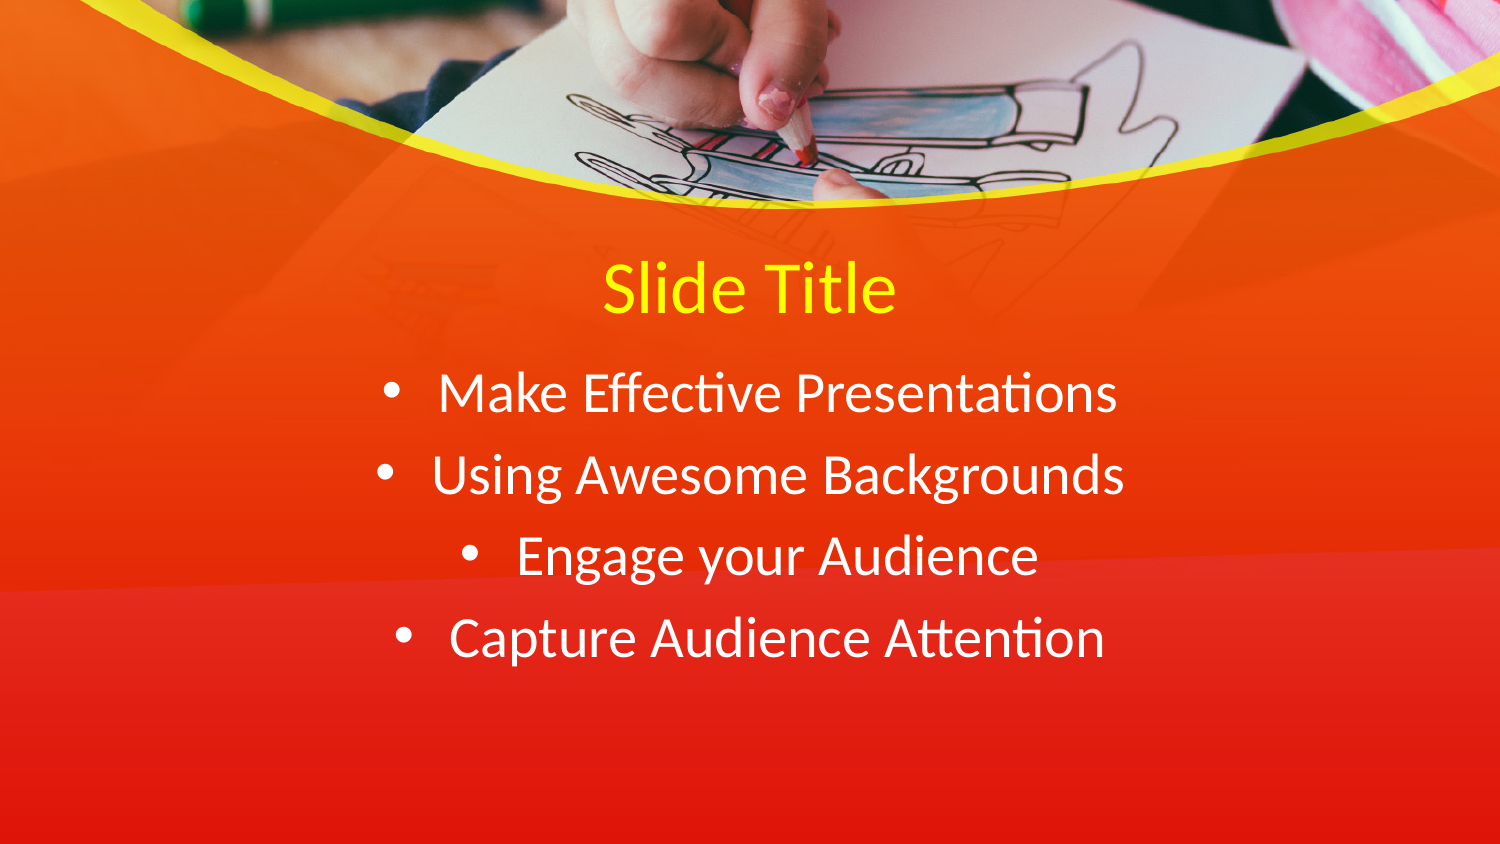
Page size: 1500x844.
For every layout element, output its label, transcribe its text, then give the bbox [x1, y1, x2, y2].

picture [0, 0, 1500, 844]
list Make Effective Presentations Using Awesome Backgrounds Engage your Audience Capture Audience Attention [73, 346, 1427, 798]
title Slide Title [73, 221, 1427, 346]
